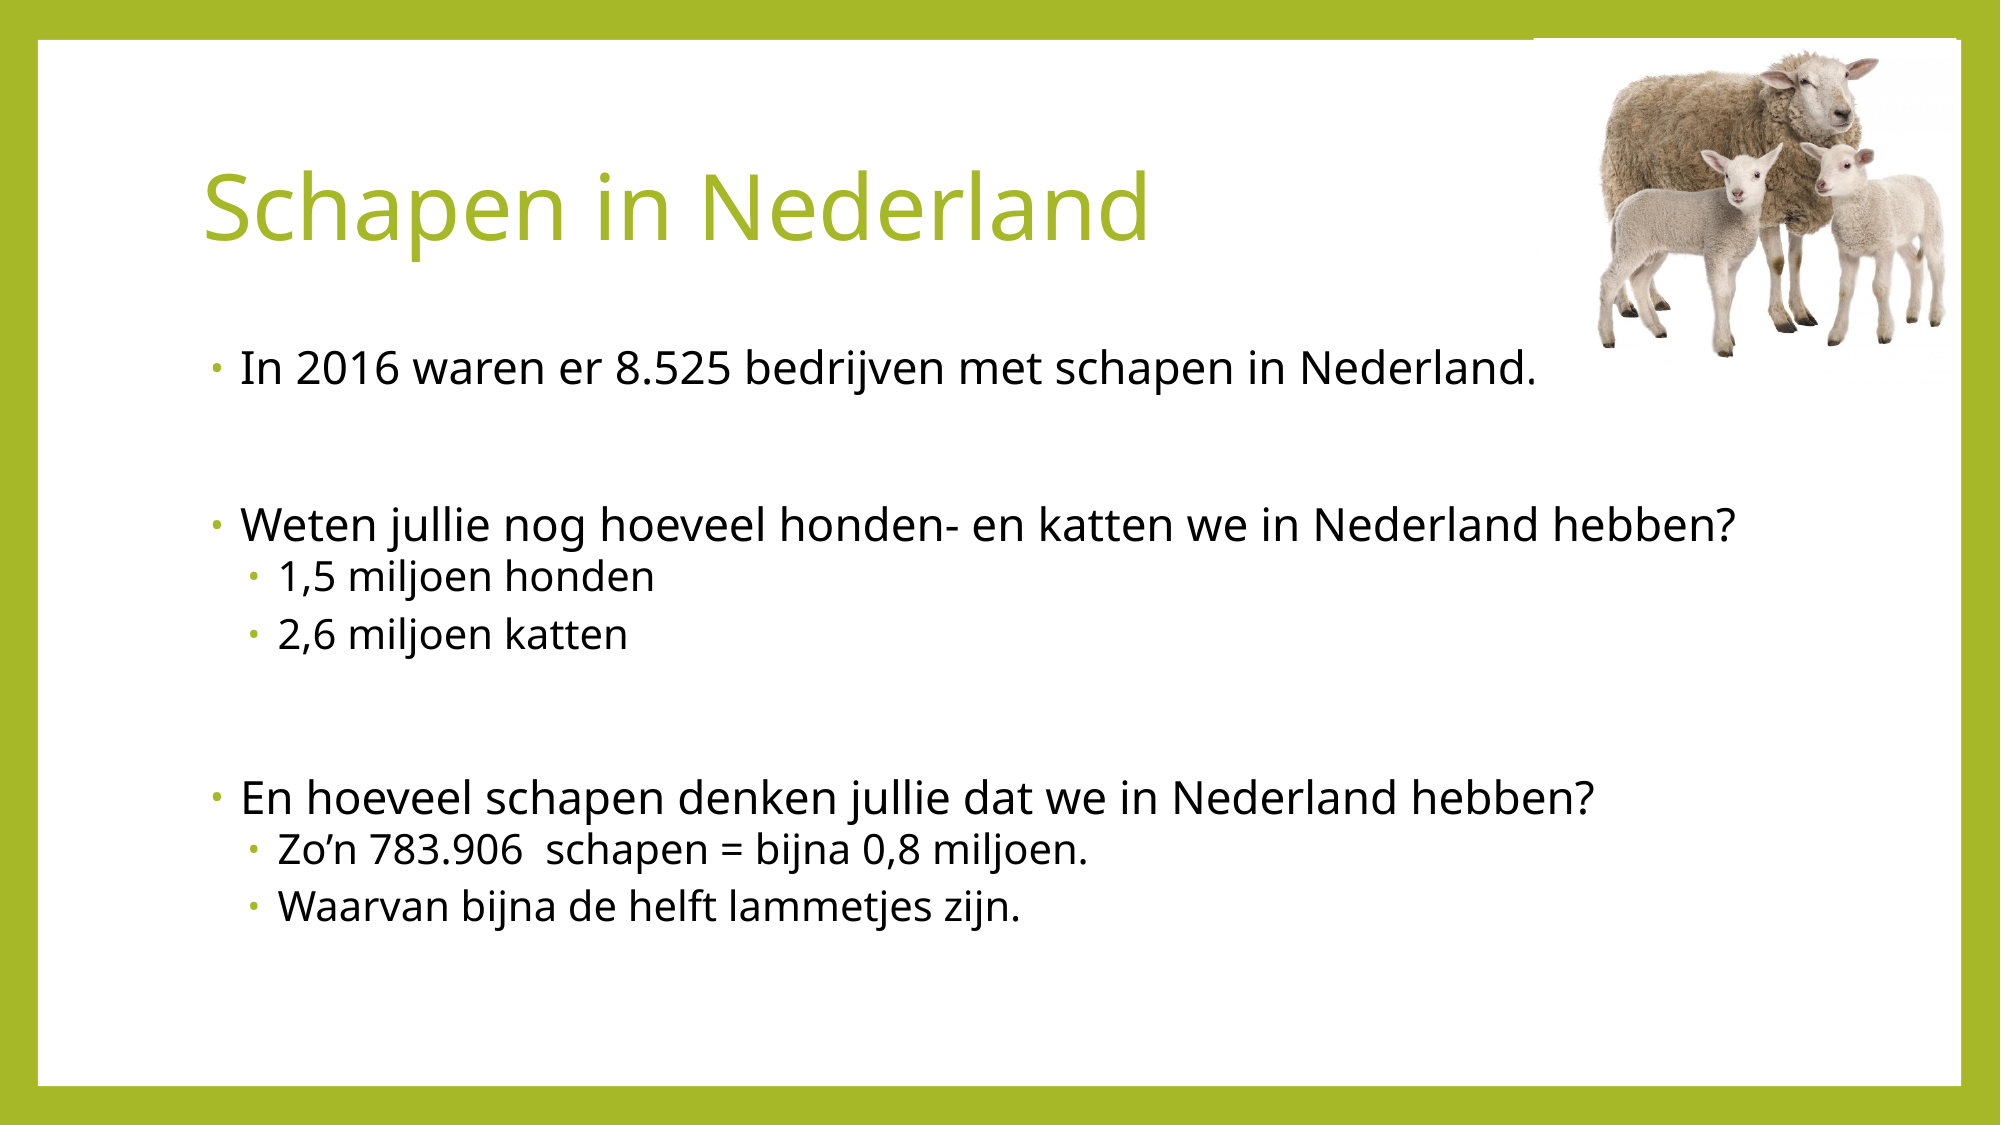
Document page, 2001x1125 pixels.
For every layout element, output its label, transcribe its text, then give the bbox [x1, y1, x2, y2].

list In 2016 waren er 8.525 bedrijven met schapen in Nederland. Weten jullie nog hoeveel honden- en katten we in Nederland hebben? 1,5 miljoen honden 2,6 miljoen katten En hoeveel schapen denken jullie dat we in Nederland hebben? Zo’n 783.906 schapen = bijna 0,8 miljoen. Waarvan bijna de helft lammetjes zijn. [187, 337, 1808, 1000]
picture [1533, 37, 1957, 385]
title Schapen in Nederland [187, 99, 1527, 323]
